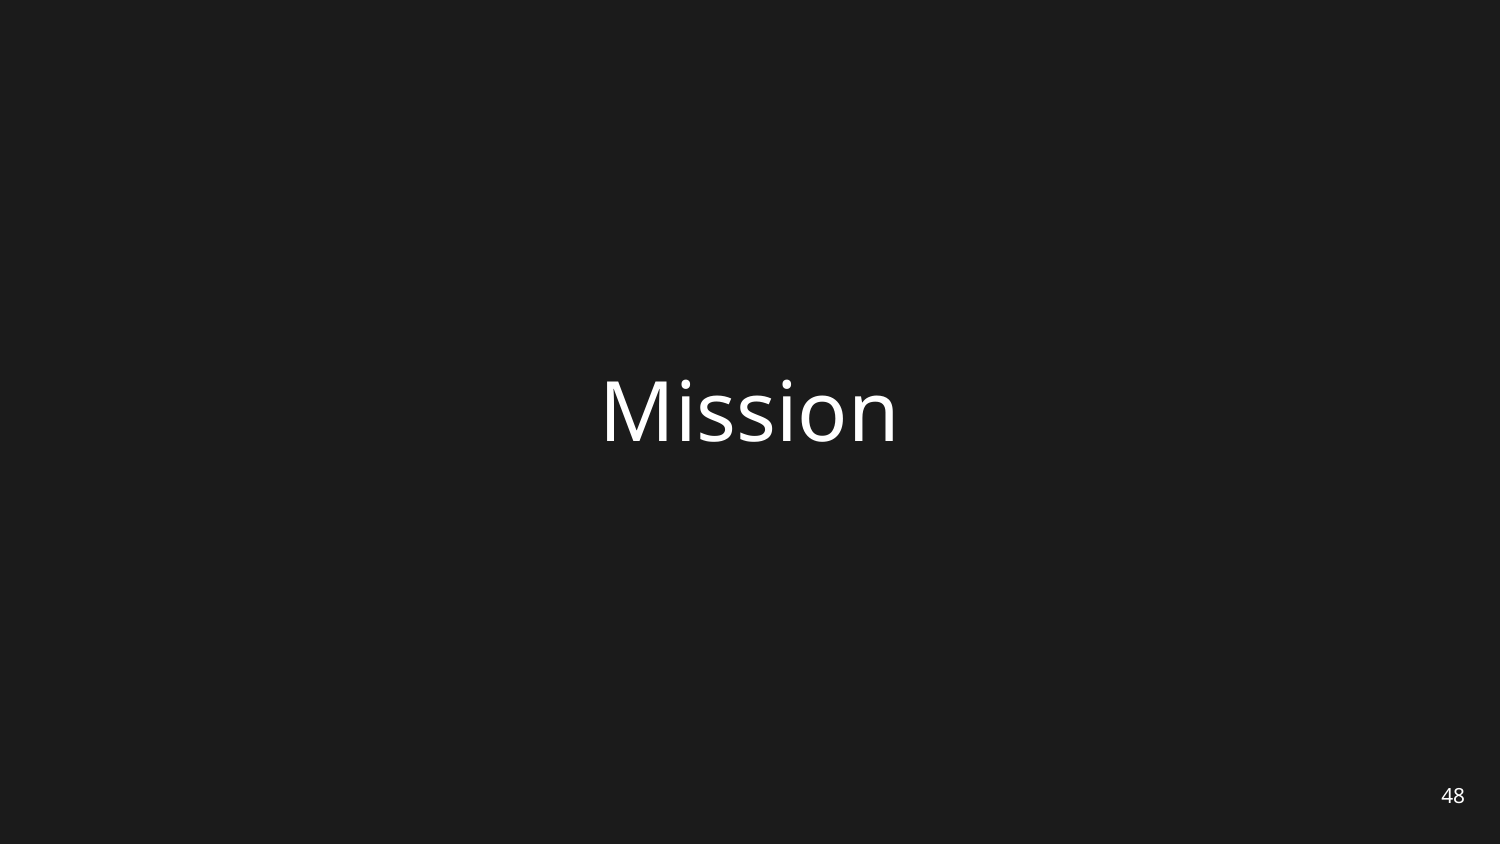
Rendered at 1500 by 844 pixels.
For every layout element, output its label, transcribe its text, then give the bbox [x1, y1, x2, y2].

title Mission [51, 72, 1449, 753]
slide_number 48 [1389, 764, 1480, 830]
